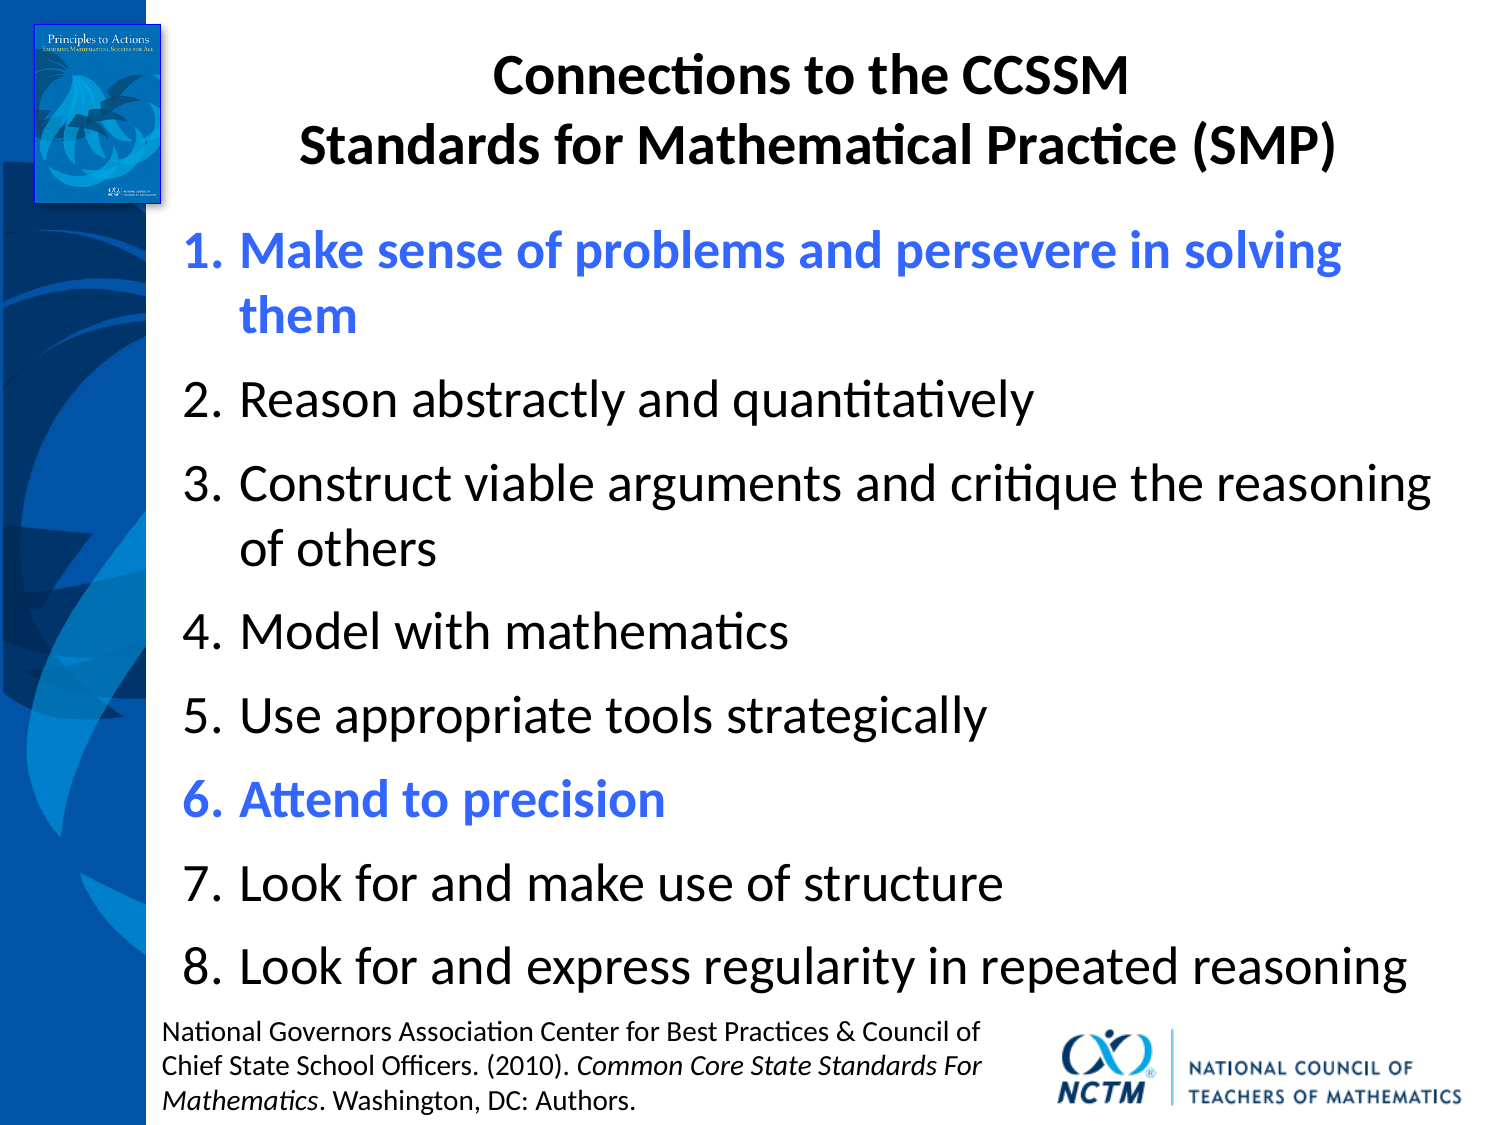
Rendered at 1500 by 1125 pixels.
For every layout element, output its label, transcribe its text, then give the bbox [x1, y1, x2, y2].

picture [35, 25, 160, 203]
picture [0, 0, 146, 1125]
title Connections to the CCSSM Standards for Mathematical Practice (SMP) [167, 32, 1470, 180]
text_box National Governors Association Center for Best Practices & Council of Chief State School Officers. (2010). Common Core State Standards For Mathematics. Washington, DC: Authors. [147, 1004, 1034, 1124]
list Make sense of problems and persevere in solving them Reason abstractly and quantitatively Construct viable arguments and critique the reasoning of others Model with mathematics Use appropriate tools strategically Attend to precision Look for and make use of structure Look for and express regularity in repeated reasoning [167, 206, 1485, 1004]
